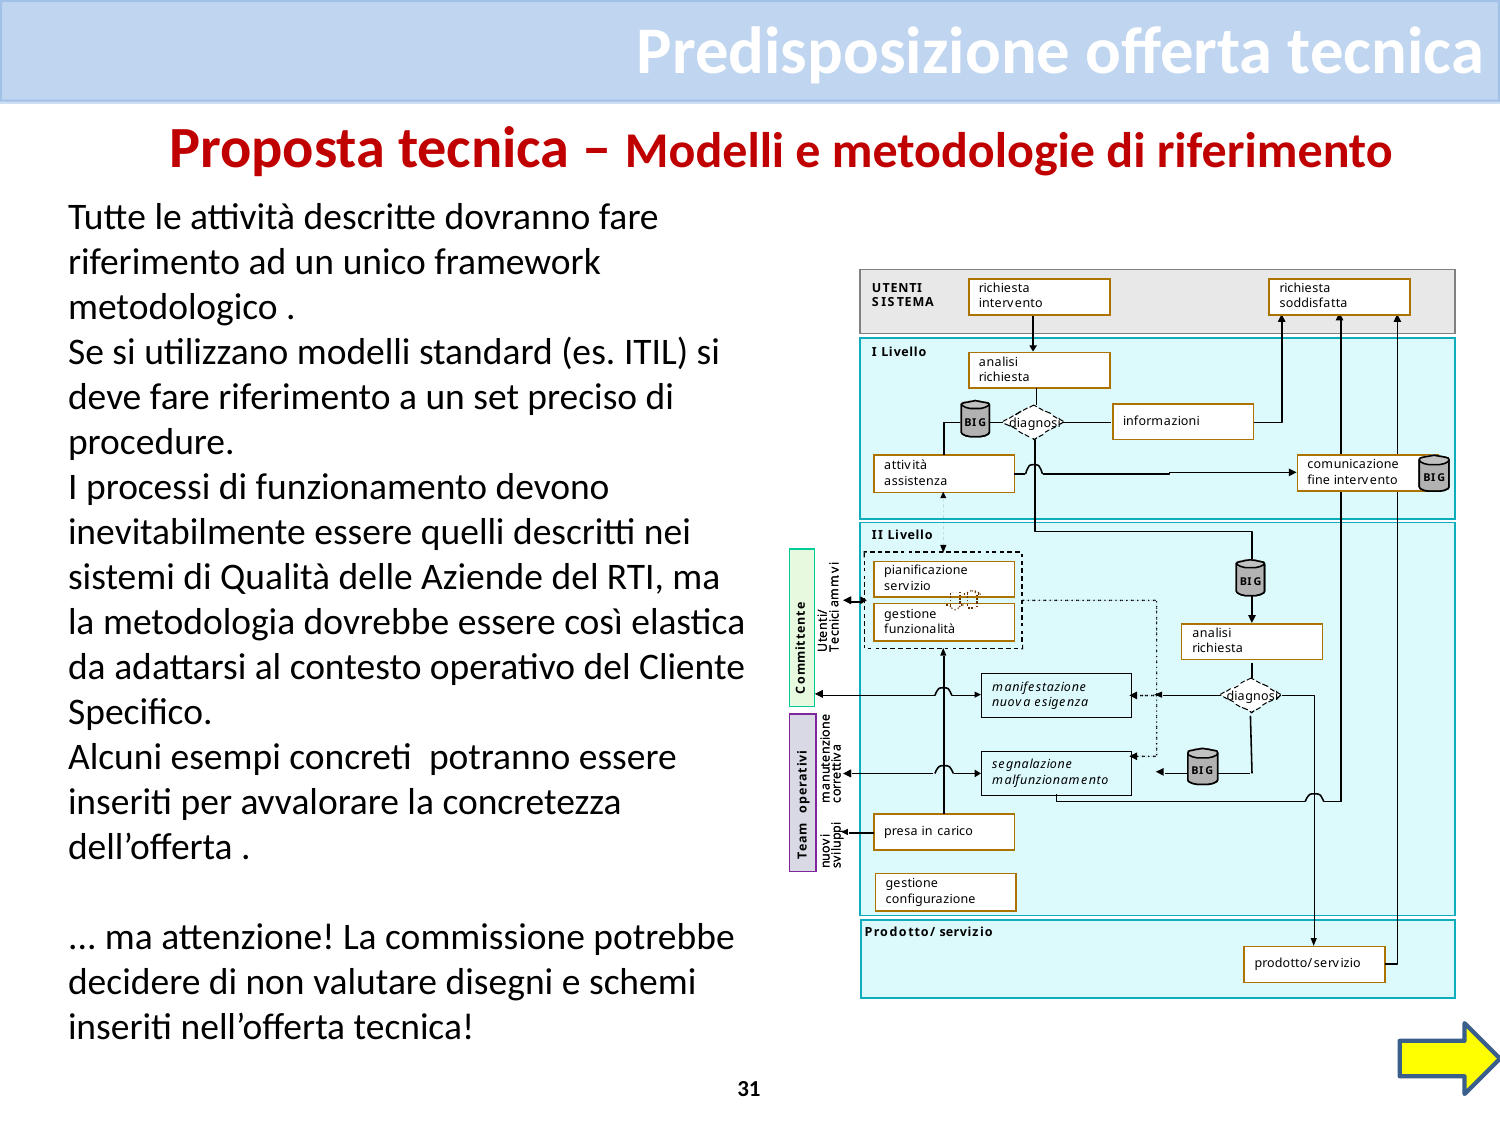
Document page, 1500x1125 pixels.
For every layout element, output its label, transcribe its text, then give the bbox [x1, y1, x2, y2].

text_box Predisposizione offerta tecnica [560, 0, 1500, 95]
text_box Proposta tecnica – Modelli e metodologie di riferimento [0, 101, 1500, 185]
text_box Tutte le attività descritte dovranno fare riferimento ad un unico framework metodologico . Se si utilizzano modelli standard (es. ITIL) si deve fare riferimento a un set preciso di procedure. I processi di funzionamento devono inevitabilmente essere quelli descritti nei sistemi di Qualità delle Aziende del RTI, ma la metodologia dovrebbe essere così elastica da adattarsi al contesto operativo del Cliente Specifico. Alcuni esempi concreti potranno essere inseriti per avvalorare la concretezza dell’offerta . ... ma attenzione! La commissione potrebbe decidere di non valutare disegni e schemi inseriti nell’offerta tecnica! [53, 184, 762, 1055]
text_box [1397, 1021, 1500, 1096]
picture [785, 266, 1460, 1002]
text_box 31 [573, 1057, 924, 1118]
